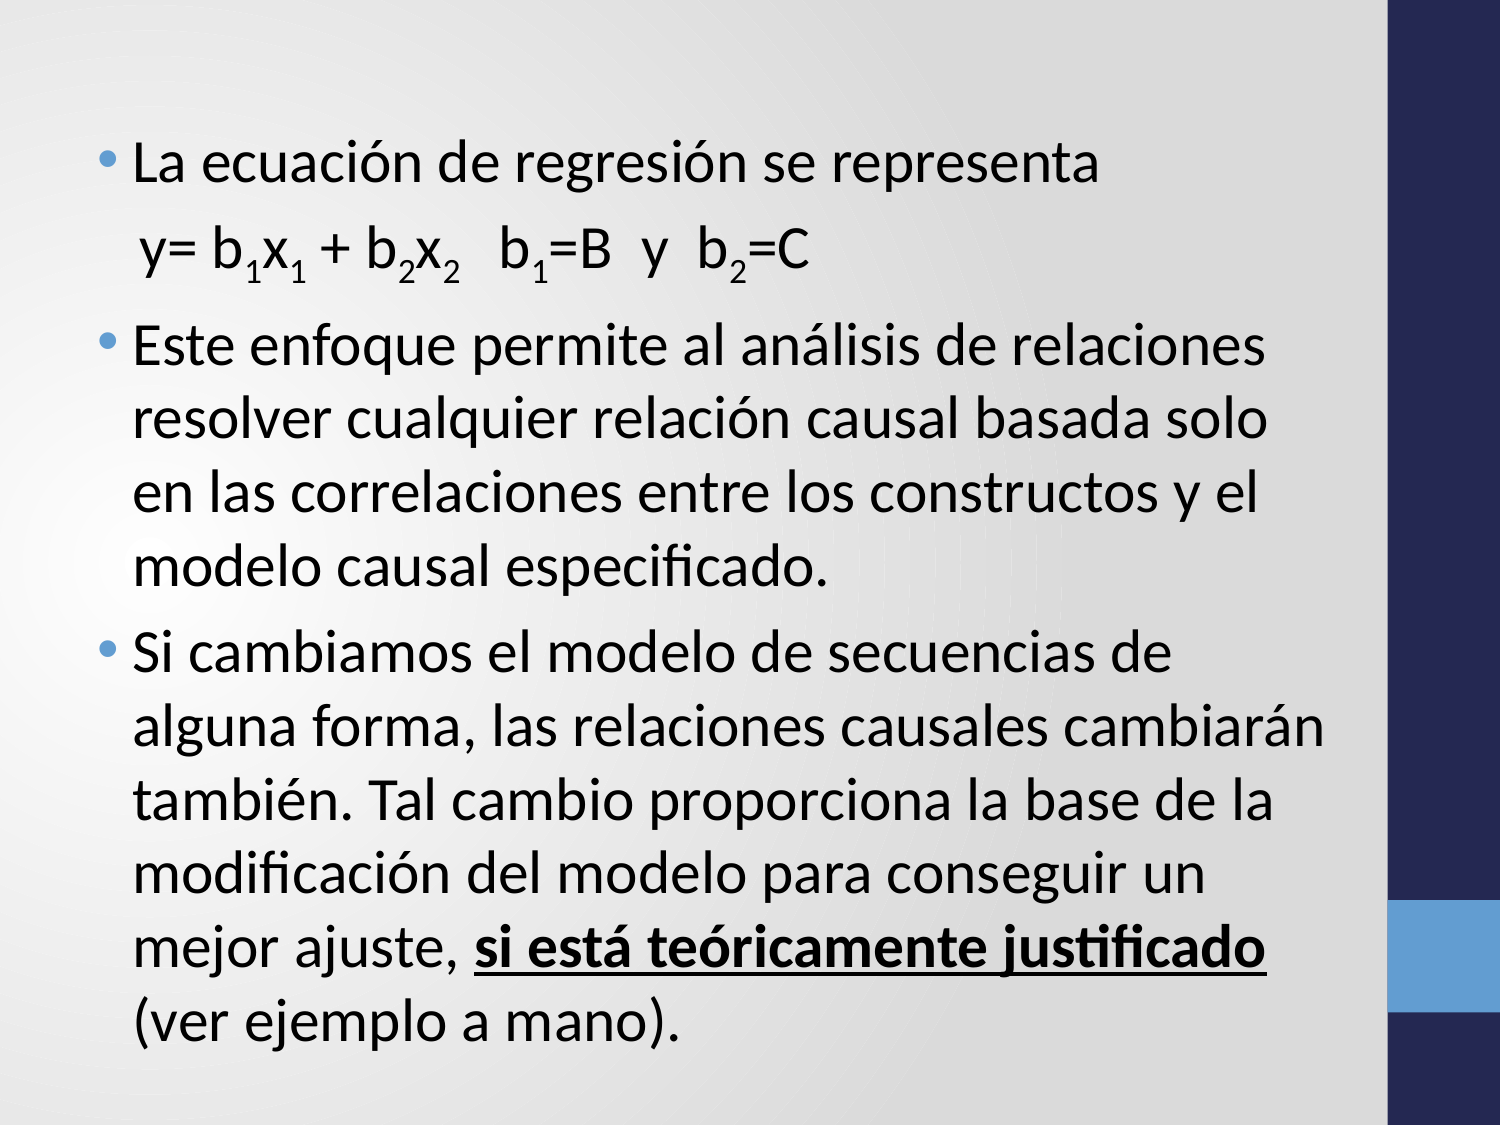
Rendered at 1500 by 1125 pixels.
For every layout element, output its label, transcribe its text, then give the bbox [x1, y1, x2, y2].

list La ecuación de regresión se representa y= b1x1 + b2x2 b1=B y b2=C Este enfoque permite al análisis de relaciones resolver cualquier relación causal basada solo en las correlaciones entre los constructos y el modelo causal especificado. Si cambiamos el modelo de secuencias de alguna forma, las relaciones causales cambiarán también. Tal cambio proporciona la base de la modificación del modelo para conseguir un mejor ajuste, si está teóricamente justificado (ver ejemplo a mano). [64, 113, 1353, 1083]
